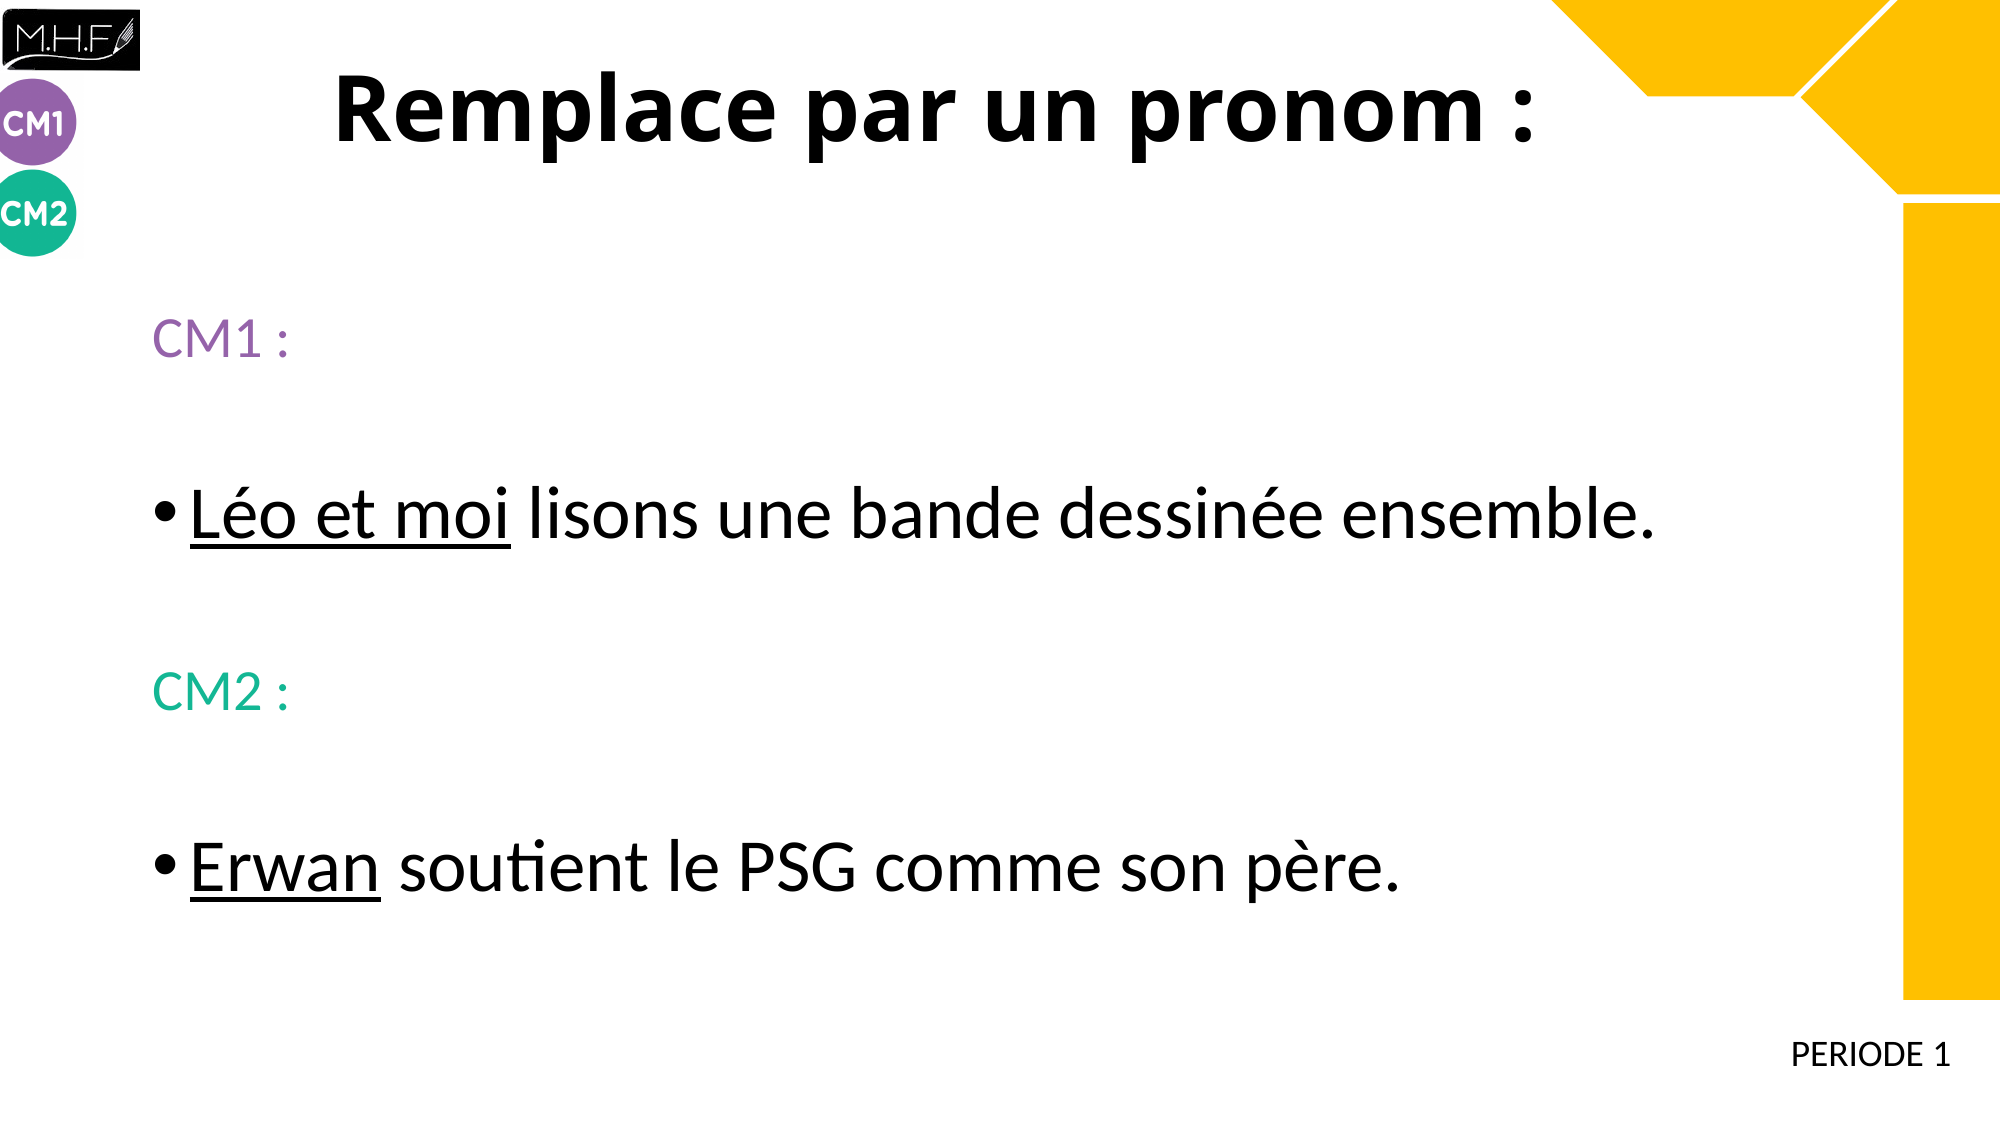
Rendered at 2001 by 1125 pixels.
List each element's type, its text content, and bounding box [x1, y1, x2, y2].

text_box [1549, 0, 1892, 98]
text_box [1799, 0, 2000, 196]
title Remplace par un pronom : [316, 3, 1863, 221]
picture [0, 7, 140, 259]
text_box PERIODE 1 [1362, 1021, 1967, 1082]
list CM1 : Léo et moi lisons une bande dessinée ensemble. CM2 : Erwan soutient le PSG comme son père. [137, 299, 1863, 1014]
text_box [1902, 202, 2000, 1001]
